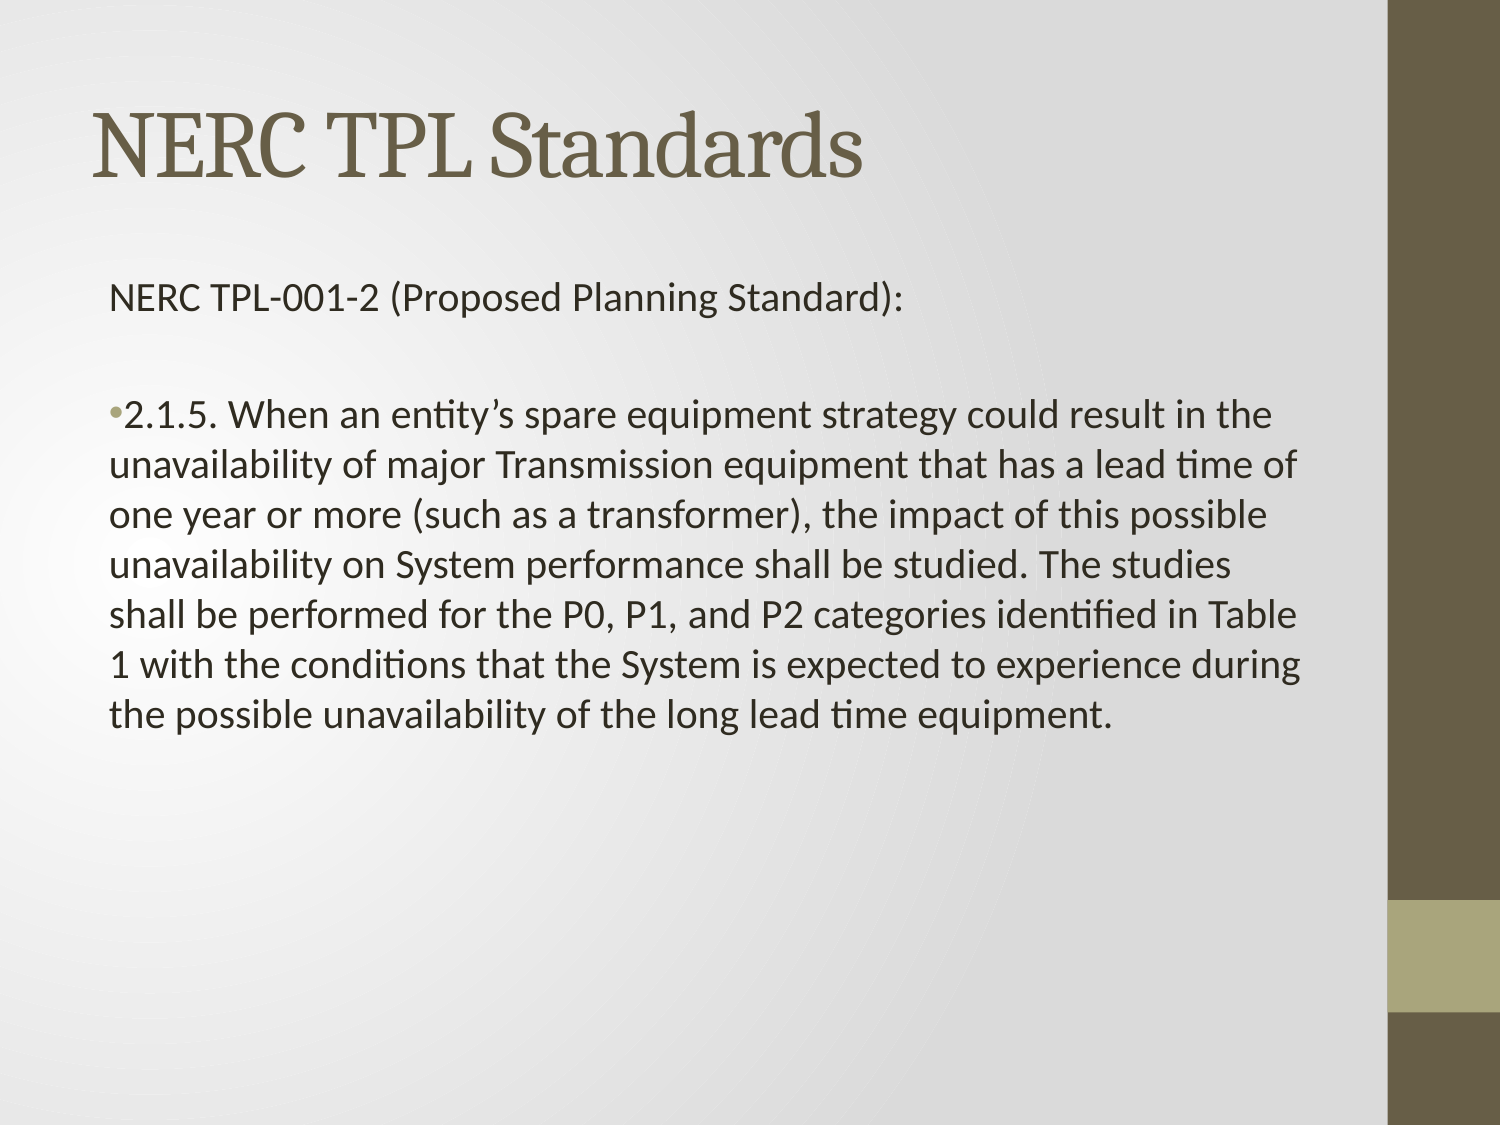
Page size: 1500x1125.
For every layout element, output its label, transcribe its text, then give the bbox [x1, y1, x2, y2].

list NERC TPL-001-2 (Proposed Planning Standard): 2.1.5. When an entity’s spare equipment strategy could result in the unavailability of major Transmission equipment that has a lead time of one year or more (such as a transformer), the impact of this possible unavailability on System performance shall be studied. The studies shall be performed for the P0, P1, and P2 categories identified in Table 1 with the conditions that the System is expected to experience during the possible unavailability of the long lead time equipment. [74, 262, 1326, 1051]
title NERC TPL Standards [75, 45, 1325, 233]
